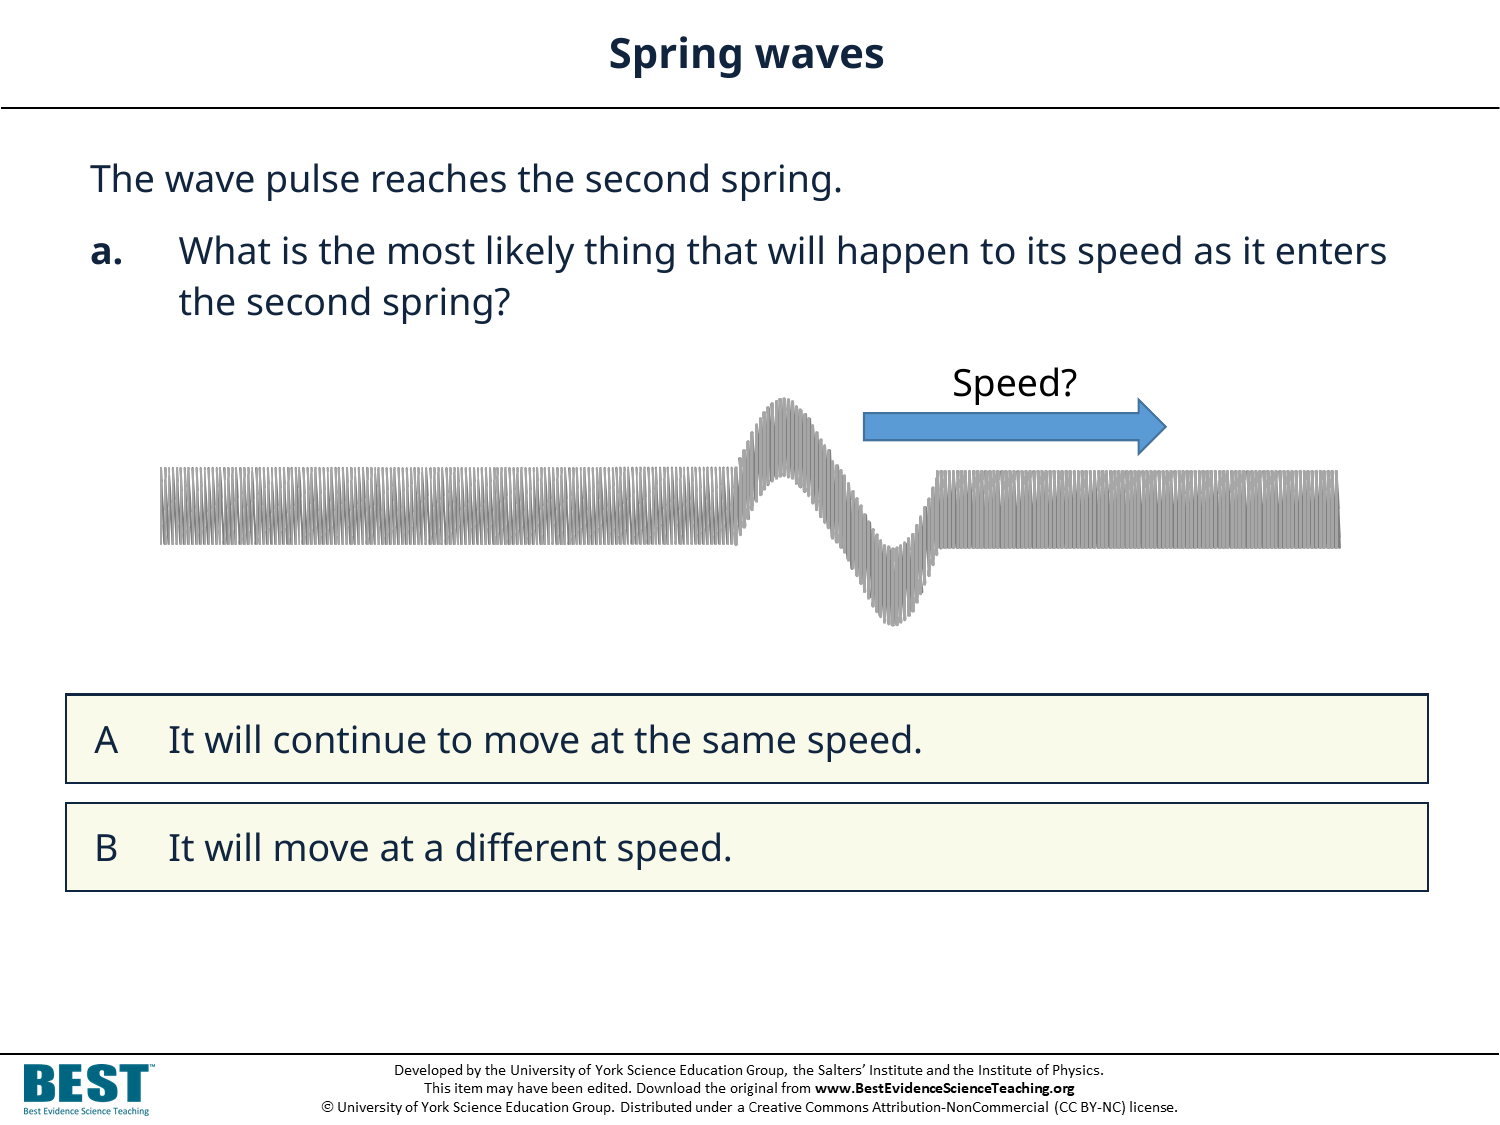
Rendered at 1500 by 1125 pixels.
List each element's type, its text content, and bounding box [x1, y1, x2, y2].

text_box Spring waves [23, 4, 1471, 99]
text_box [159, 351, 1341, 627]
picture [0, 107, 1500, 1125]
